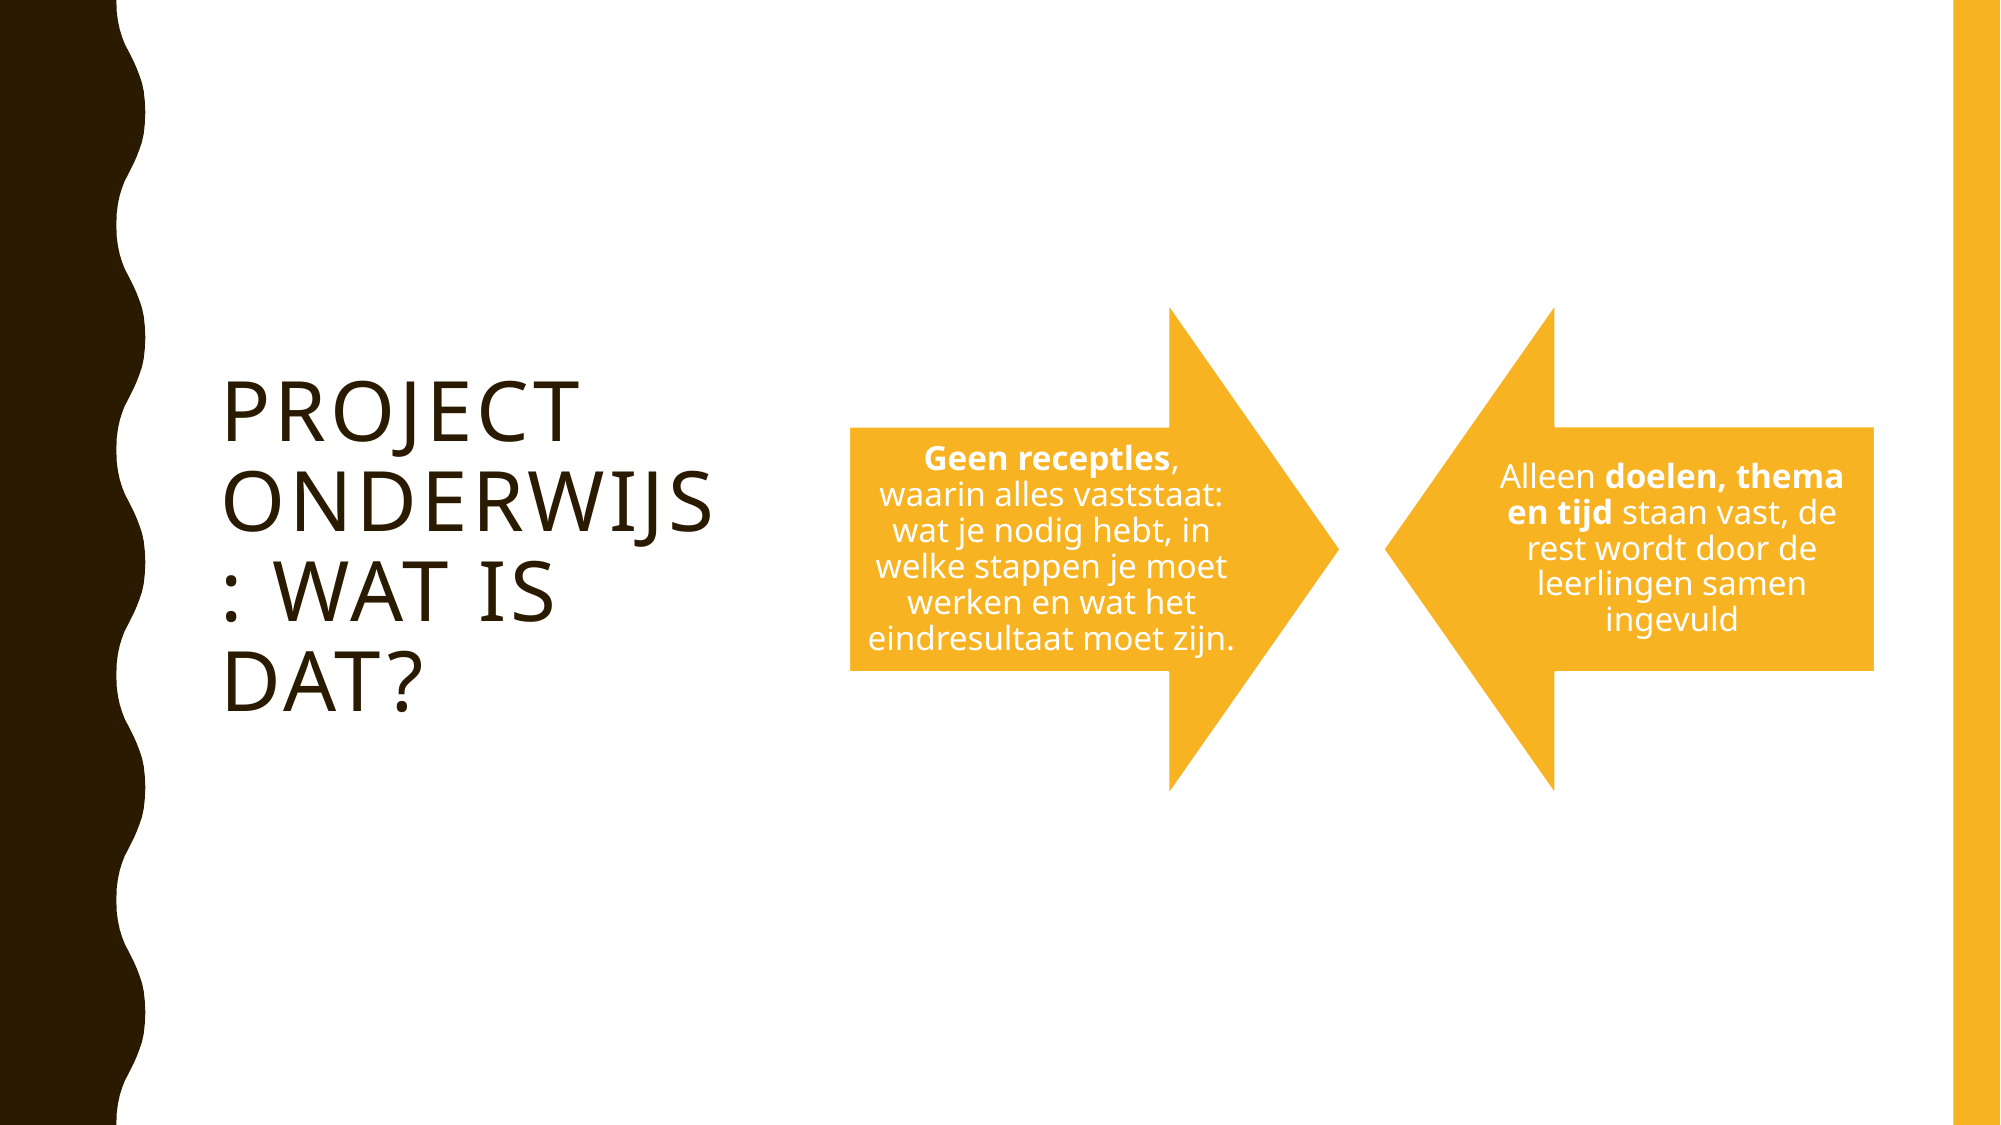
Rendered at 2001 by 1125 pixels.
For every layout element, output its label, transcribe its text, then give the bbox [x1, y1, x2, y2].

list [848, 105, 1875, 993]
title Project onderwijs: wat is dat? [205, 105, 761, 993]
